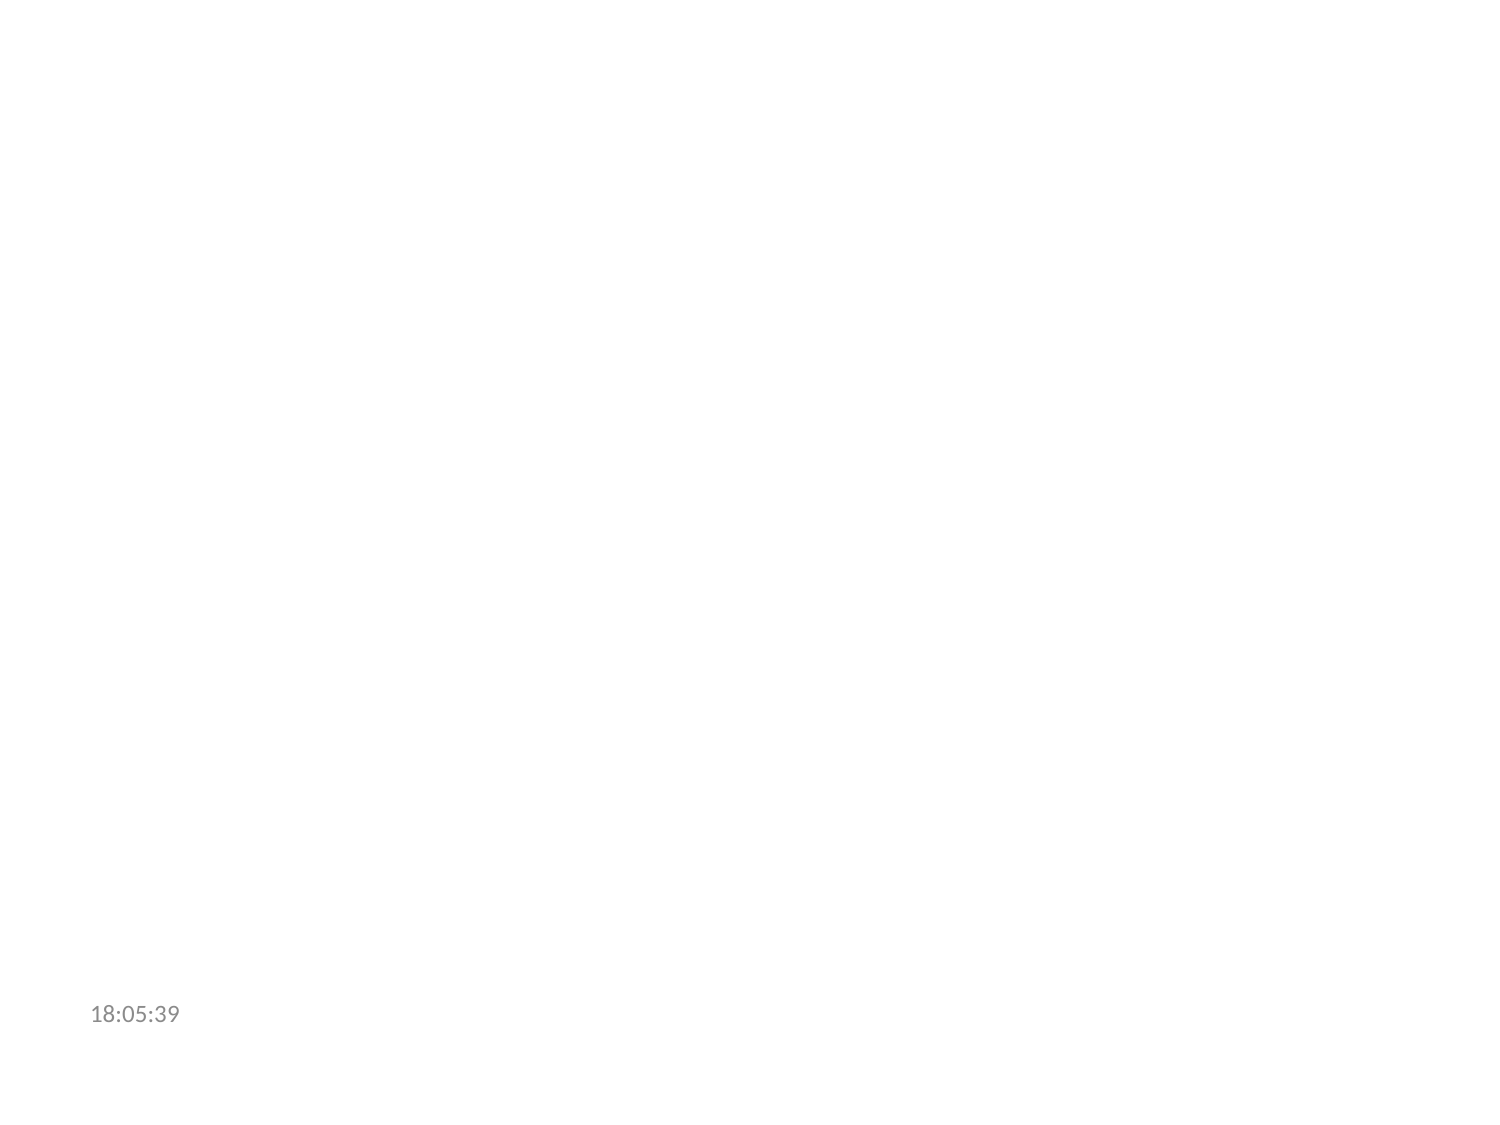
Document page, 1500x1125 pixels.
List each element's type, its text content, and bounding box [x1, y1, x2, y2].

text_box 15:35:09 [75, 982, 425, 1043]
